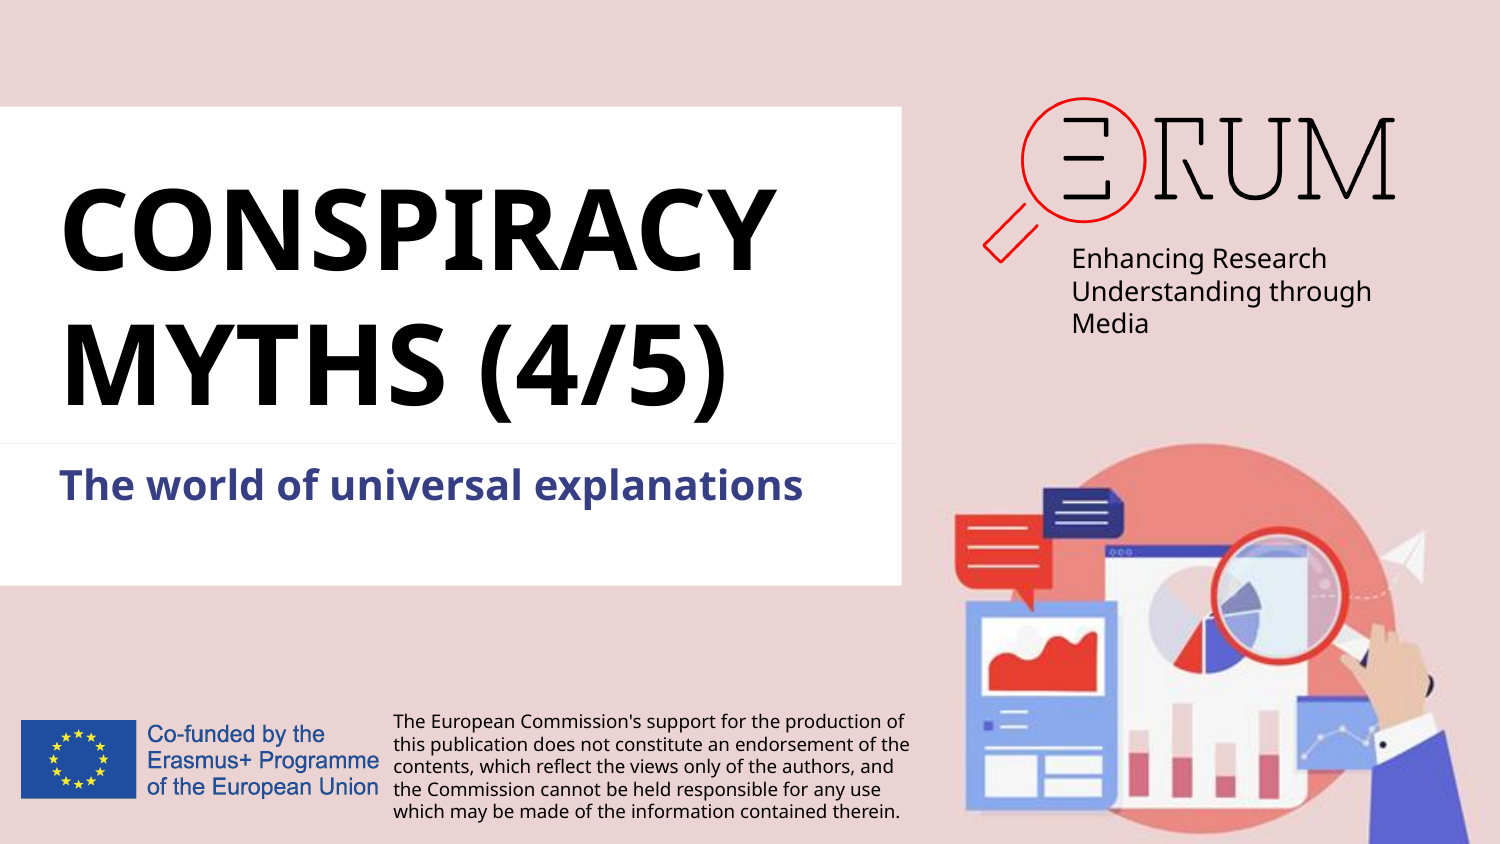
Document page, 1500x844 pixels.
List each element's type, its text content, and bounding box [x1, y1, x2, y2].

picture [901, 67, 1475, 283]
title CONSPIRACY MYTHS (4/5) [0, 106, 902, 443]
picture [21, 720, 379, 799]
subtitle The world of universal explanations [0, 443, 902, 586]
picture [932, 428, 1495, 844]
